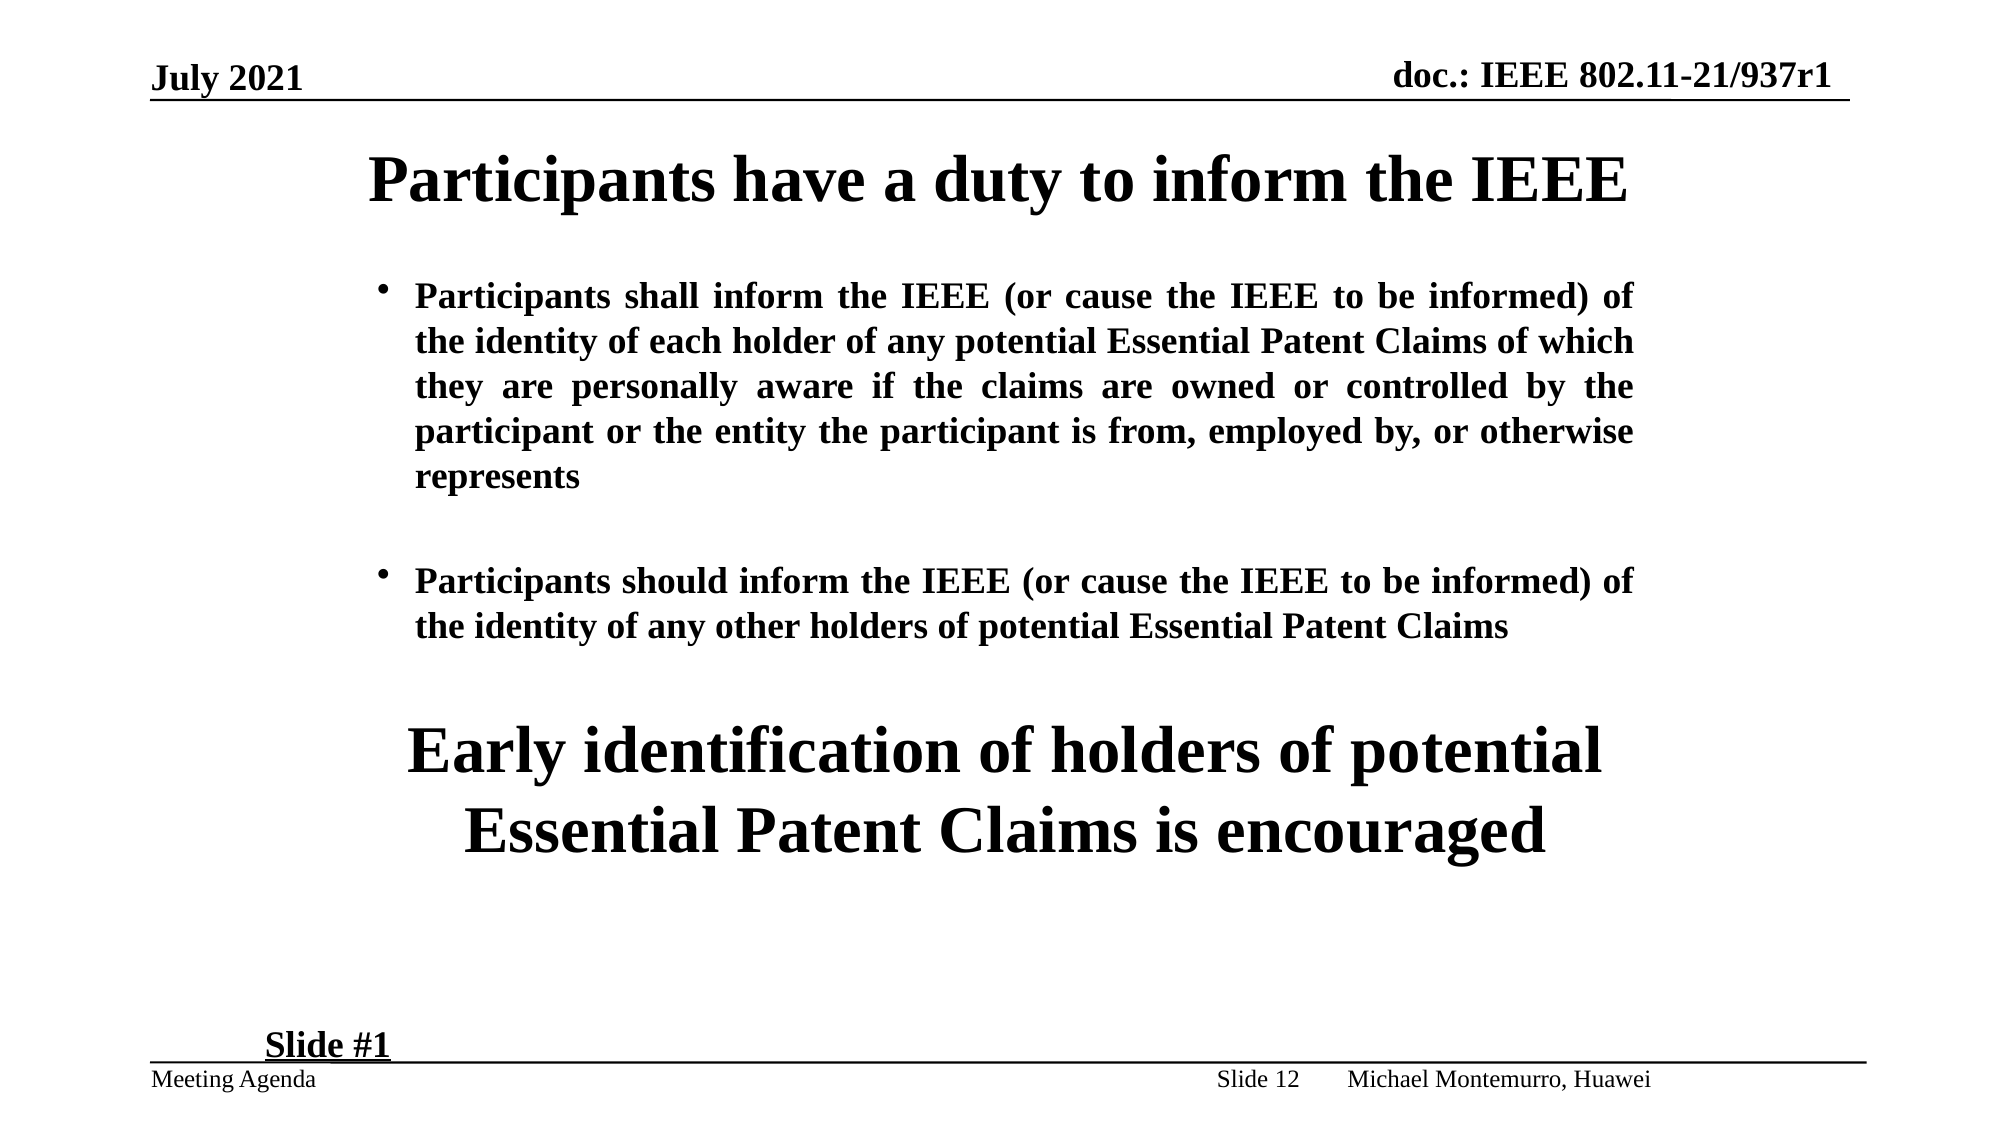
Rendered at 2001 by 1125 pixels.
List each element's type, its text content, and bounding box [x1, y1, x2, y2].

text_box Participants shall inform the IEEE (or cause the IEEE to be informed) of the identity of each holder of any potential Essential Patent Claims of which they are personally aware if the claims are owned or controlled by the participant or the entity the participant is from, employed by, or otherwise represents Participants should inform the IEEE (or cause the IEEE to be informed) of the identity of any other holders of potential Essential Patent Claims Early identification of holders of potential Essential Patent Claims is encouraged [362, 263, 1650, 1100]
text_box Participants have a duty to inform the IEEE [350, 87, 1650, 263]
text_box Slide #1 [250, 1012, 407, 1073]
text_box [337, 37, 1688, 163]
footer Michael Montemurro, Huawei [1249, 1061, 1652, 1093]
